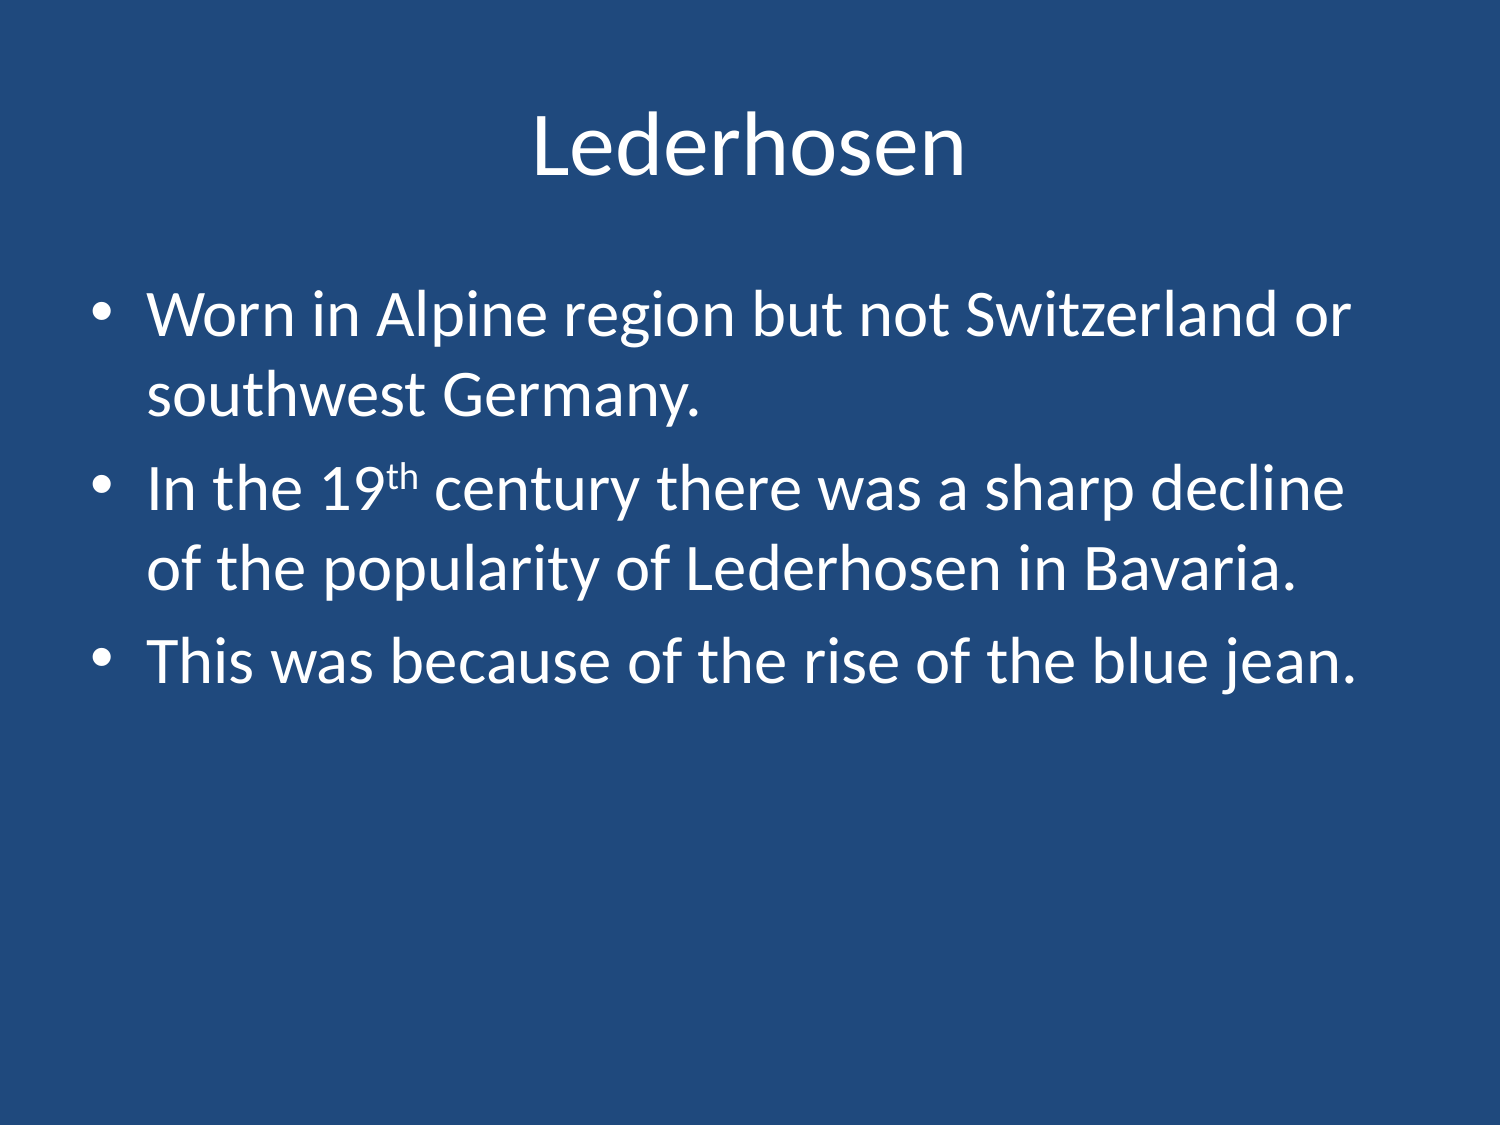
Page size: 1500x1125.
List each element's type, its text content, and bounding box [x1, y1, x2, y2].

list Worn in Alpine region but not Switzerland or southwest Germany. In the 19th century there was a sharp decline of the popularity of Lederhosen in Bavaria. This was because of the rise of the blue jean. [74, 262, 1426, 1006]
title Lederhosen [74, 44, 1426, 233]
